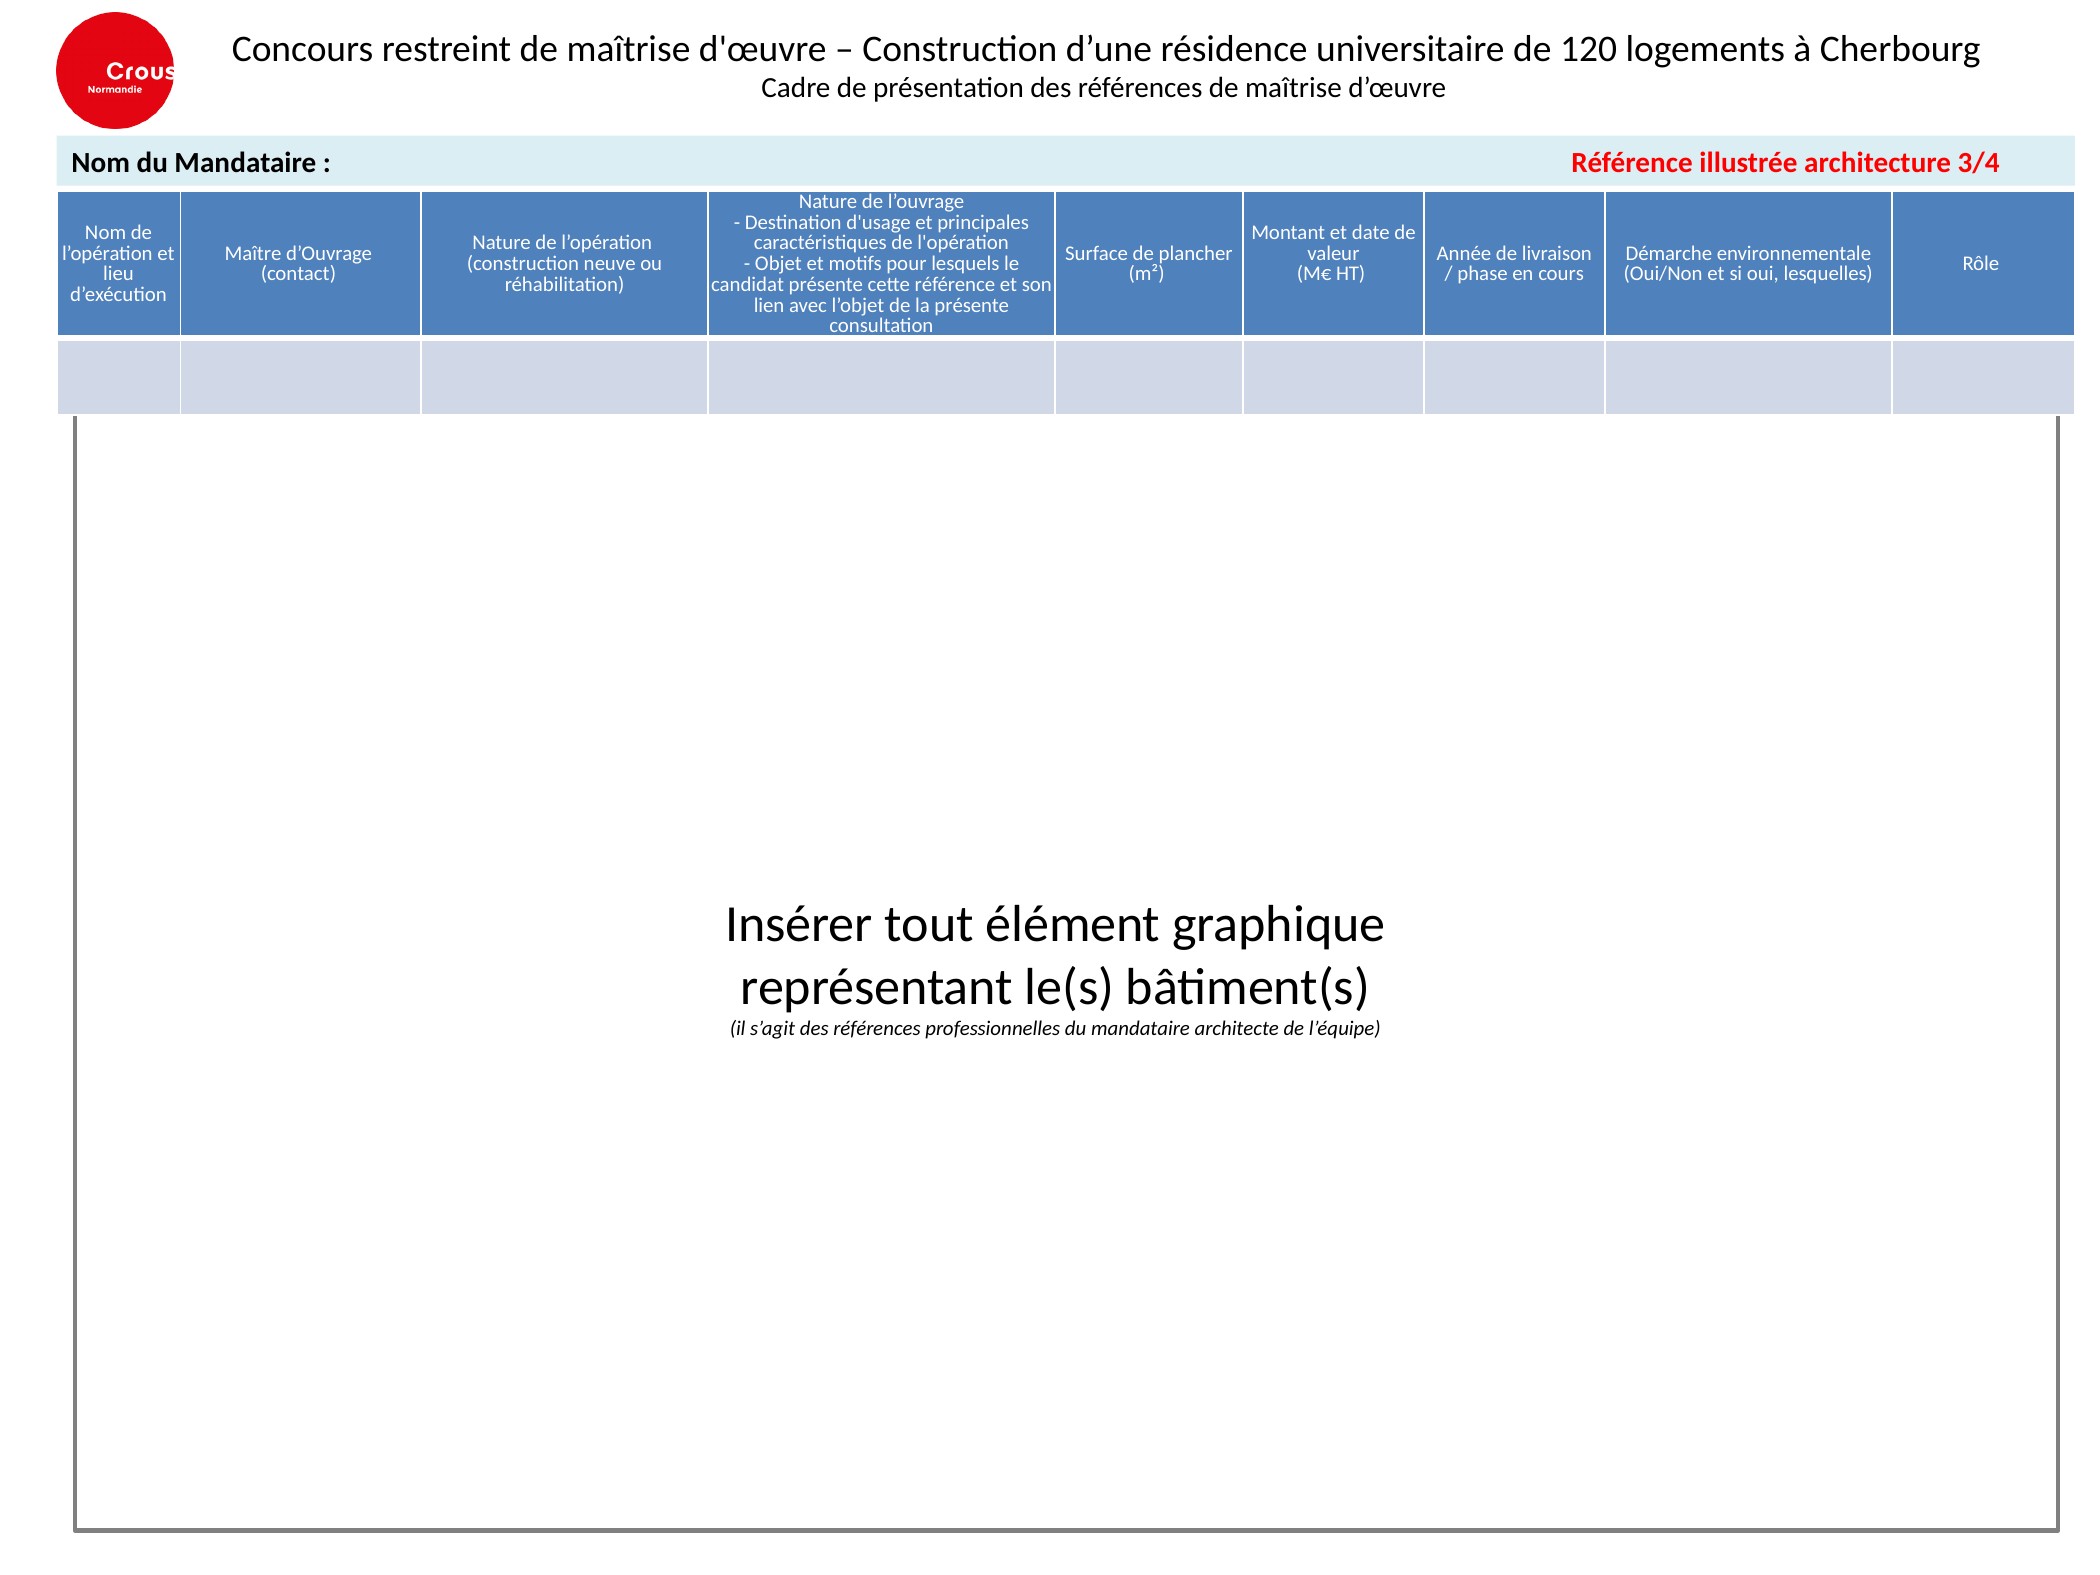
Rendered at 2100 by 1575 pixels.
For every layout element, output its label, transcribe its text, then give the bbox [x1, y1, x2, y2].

text_box Insérer tout élément graphique représentant le(s) bâtiment(s) (il s’agit des références professionnelles du mandataire architecte de l’équipe) [671, 882, 1440, 1135]
text_box [73, 416, 2060, 1533]
table_cell [1893, 341, 2074, 414]
table_cell [709, 341, 1054, 414]
text_box Concours restreint de maîtrise d'œuvre – Construction d’une résidence universitaire de 120 logements à Cherbourg Cadre de présentation des références de maîtrise d’œuvre [139, 16, 2075, 229]
table_header Montant et date de valeur (M€ HT) [1244, 229, 1423, 335]
table_cell [1244, 341, 1423, 414]
table_cell [181, 341, 420, 414]
table_cell [422, 341, 707, 414]
picture [56, 12, 174, 130]
table_cell [1425, 341, 1604, 414]
table_header Année de livraison / phase en cours [1425, 229, 1604, 335]
table_header Nature de l’ouvrage - Destination d'usage et principales caractéristiques de l'opération - Objet et motifs pour lesquels le candidat présente cette référence et son lien avec l’objet de la présente consultation [709, 229, 1054, 335]
table_cell [1606, 341, 1891, 414]
table_header Nom de l’opération et lieu d’exécution [58, 192, 180, 335]
table_header Démarche environnementale (Oui/Non et si oui, lesquelles) [1606, 229, 1891, 335]
table_header Maître d’Ouvrage (contact) [181, 229, 420, 335]
text_box Nom du Mandataire : Référence illustrée architecture 3/4 [56, 136, 139, 186]
table_cell [58, 341, 180, 414]
table_header Surface de plancher (m²) [1056, 229, 1242, 335]
table_header Nature de l’opération (construction neuve ou réhabilitation) [422, 229, 707, 335]
table_cell [1056, 341, 1242, 414]
table_header Rôle [1893, 229, 2074, 335]
